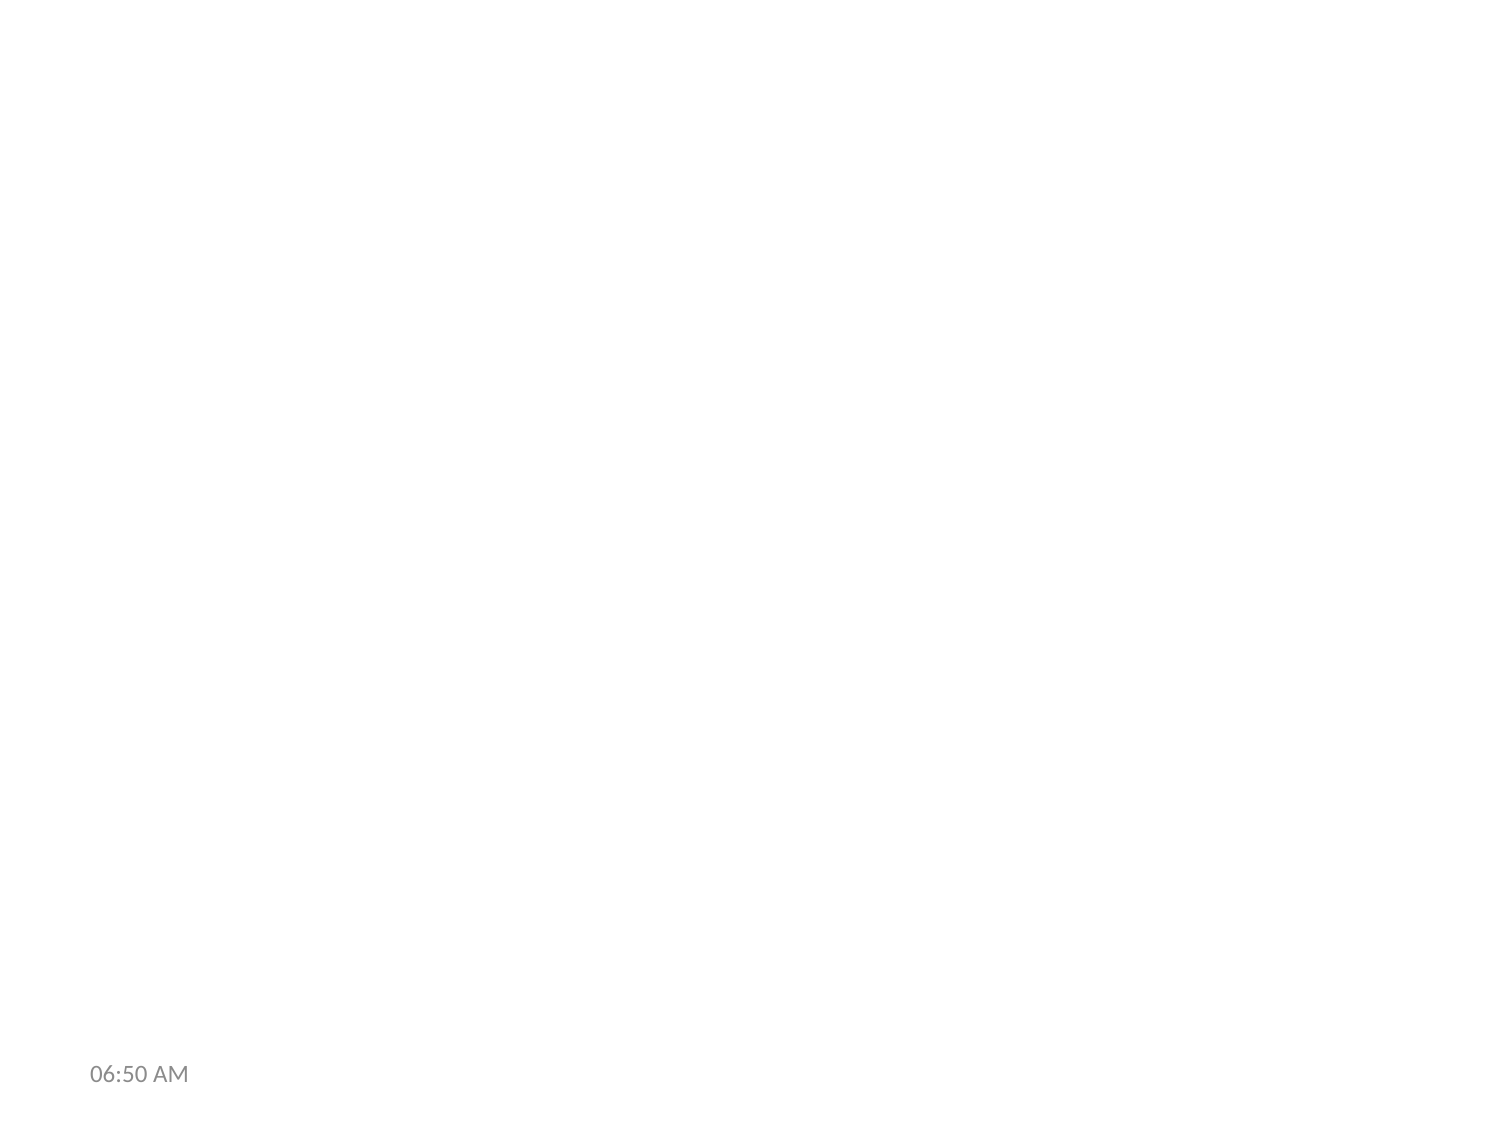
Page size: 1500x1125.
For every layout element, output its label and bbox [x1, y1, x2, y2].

slide_number [75, 1042, 425, 1103]
